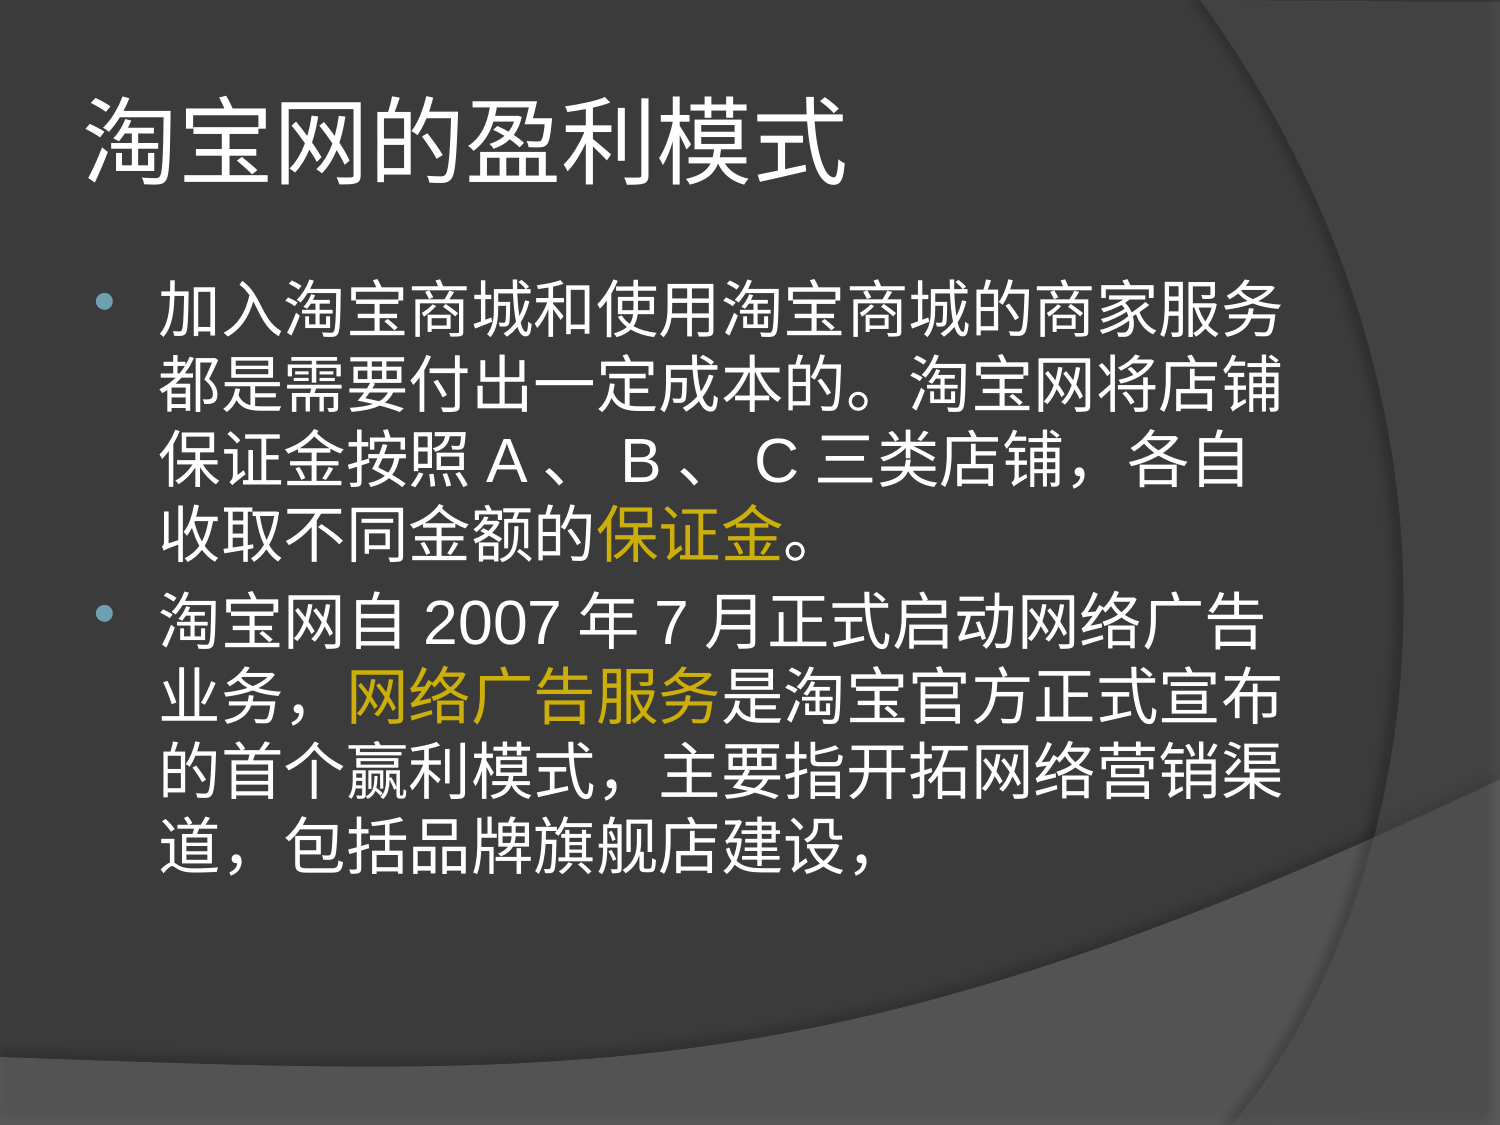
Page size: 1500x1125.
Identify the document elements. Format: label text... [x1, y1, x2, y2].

title 淘宝网的盈利模式 [74, 44, 1301, 233]
list 加入淘宝商城和使用淘宝商城的商家服务都是需要付出一定成本的。淘宝网将店铺保证金按照A、B、C三类店铺，各自收取不同金额的保证金。 淘宝网自2007年7月正式启动网络广告业务，网络广告服务是淘宝官方正式宣布的首个赢利模式，主要指开拓网络营销渠道，包括品牌旗舰店建设， [74, 262, 1301, 1006]
